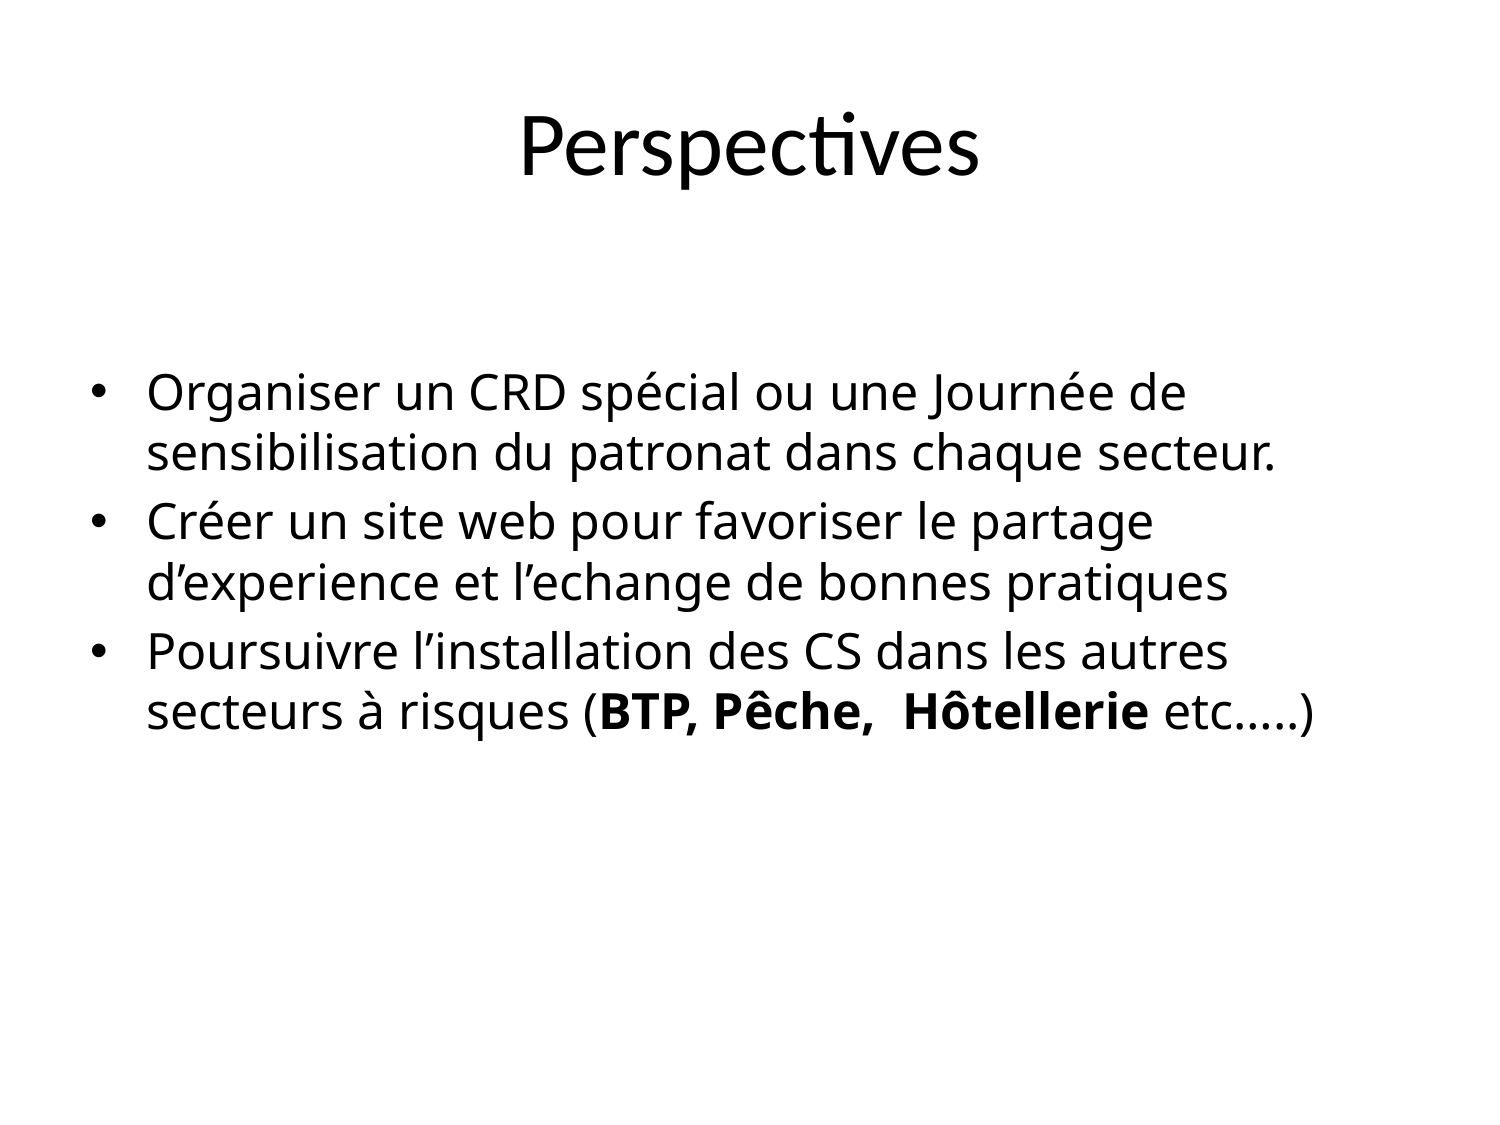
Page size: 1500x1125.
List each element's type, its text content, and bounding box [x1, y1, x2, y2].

list Organiser un CRD spécial ou une Journée de sensibilisation du patronat dans chaque secteur. Créer un site web pour favoriser le partage d’experience et l’echange de bonnes pratiques Poursuivre l’installation des CS dans les autres secteurs à risques (BTP, Pêche, Hôtellerie etc…..) [75, 262, 1425, 1005]
title Perspectives [75, 45, 1425, 233]
